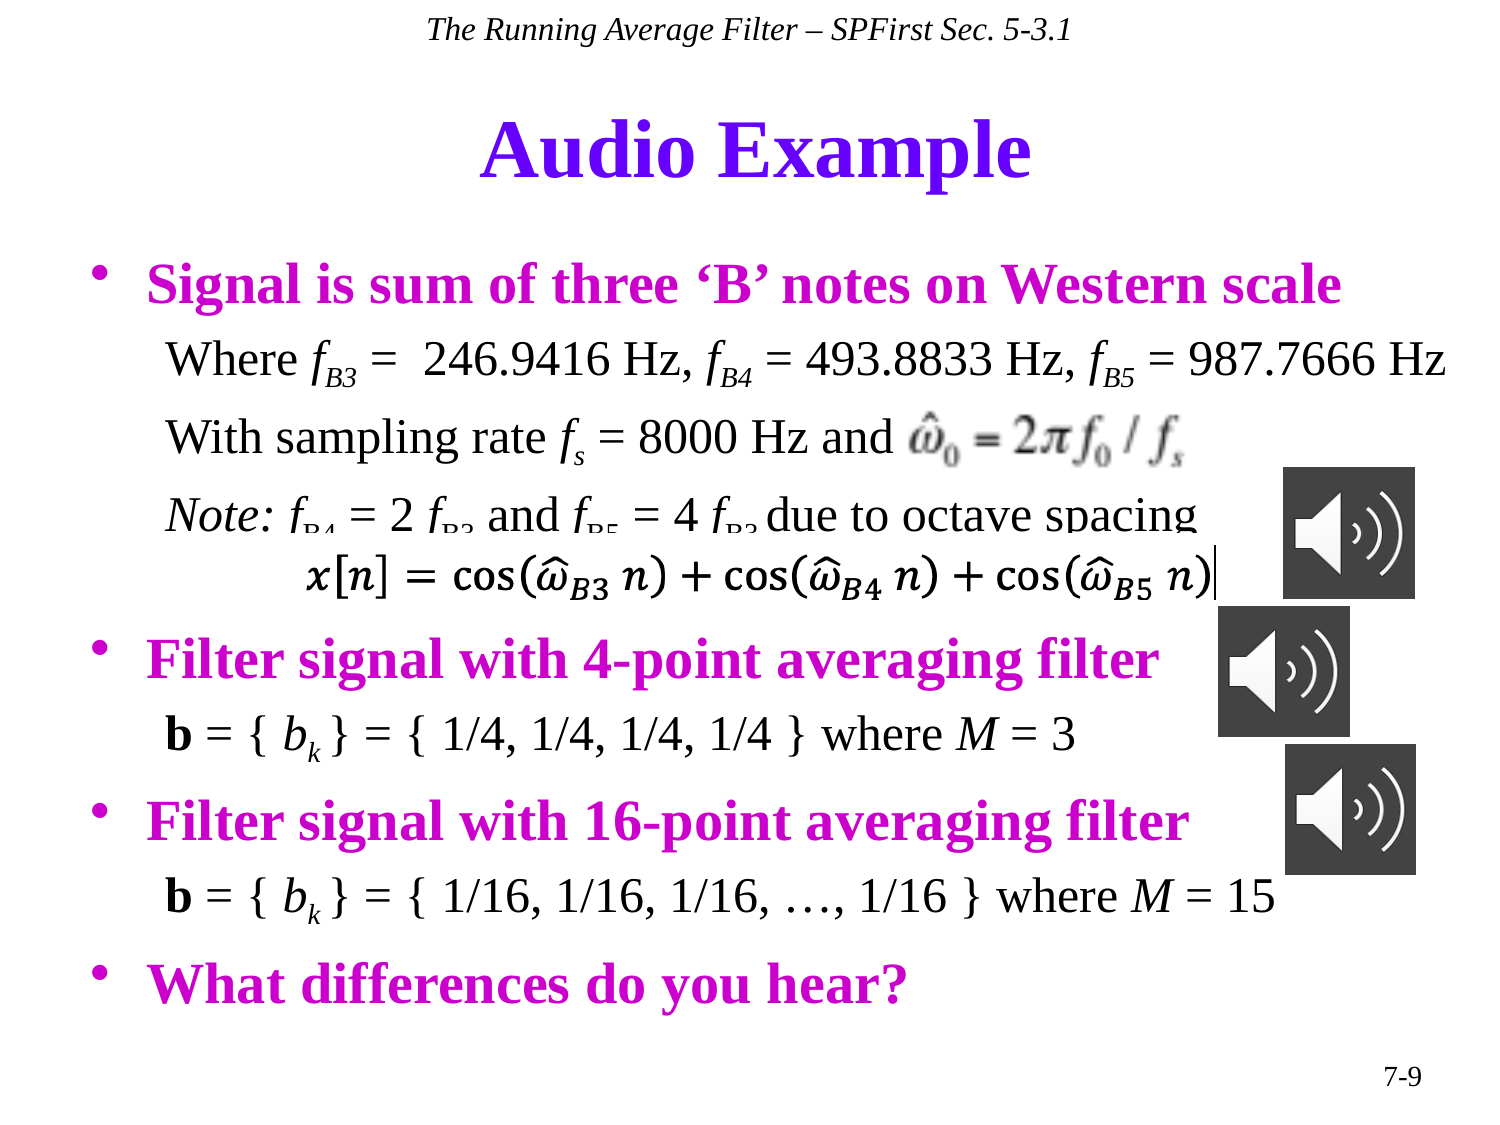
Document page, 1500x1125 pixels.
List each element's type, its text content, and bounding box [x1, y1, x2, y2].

text_box Filter signal with 16-point averaging filter b = { bk } = { 1/16, 1/16, 1/16, …, 1/16 } where M = 15 [75, 774, 1313, 937]
picture [282, 533, 1351, 739]
text_box Filter signal with 4-point averaging filter b = { bk } = { 1/4, 1/4, 1/4, 1/4 } where M = 3 [74, 612, 1188, 788]
title Audio Example [75, 55, 1438, 237]
text_box What differences do you hear? [74, 937, 1438, 1038]
picture [1282, 466, 1416, 601]
slide_number 7-9 [1124, 1049, 1438, 1125]
picture [1283, 742, 1418, 877]
list Signal is sum of three ‘B’ notes on Western scale Where fB3 = 246.9416 Hz, fB4 = 493.8833 Hz, fB5 = 987.7666 Hz With sampling rate fs = 8000 Hz and Note: fB4 = 2 fB3 and fB5 = 4 fB3 due to octave spacing [75, 237, 1475, 638]
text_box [904, 399, 1189, 476]
text_box The Running Average Filter – SPFirst Sec. 5-3.1 [0, 0, 1500, 55]
